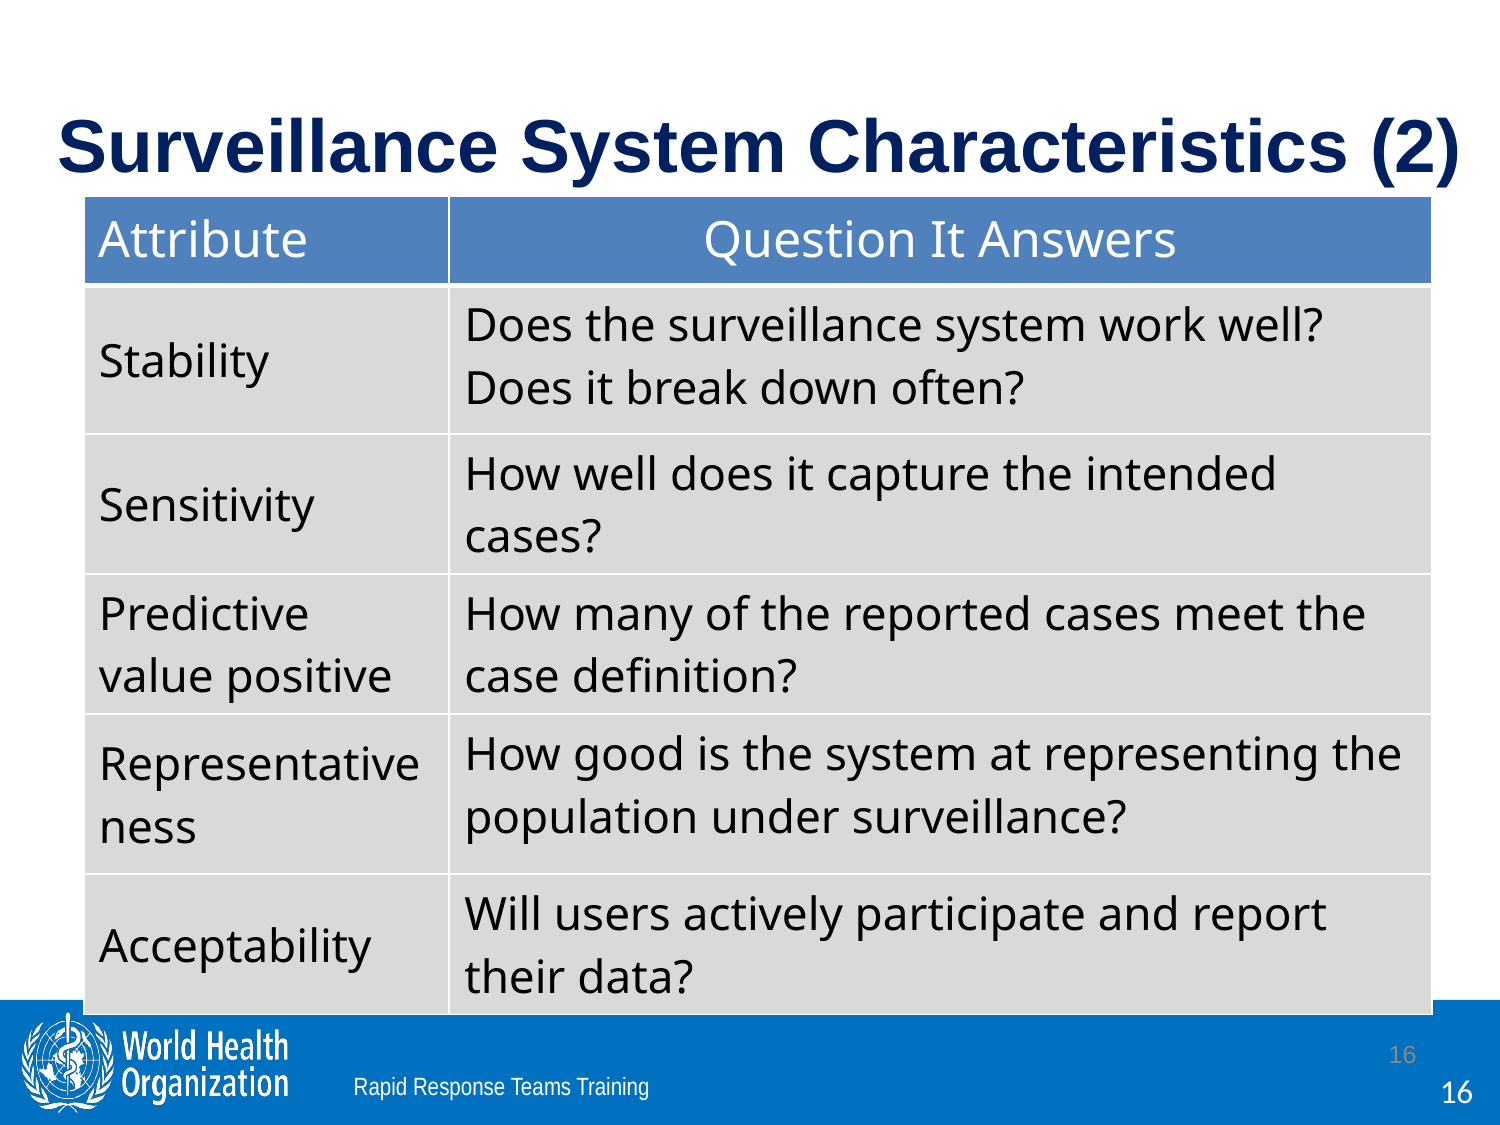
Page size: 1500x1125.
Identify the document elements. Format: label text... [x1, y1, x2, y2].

table_cell Will users actively participate and report their data? [450, 875, 1431, 1014]
table_cell Representativeness [85, 715, 448, 873]
text_box Surveillance System Characteristics (2) [17, 90, 1483, 195]
table_cell How good is the system at representing the population under surveillance? [450, 715, 1431, 873]
table_cell Stability [85, 288, 448, 433]
table_cell Does the surveillance system work well? Does it break down often? [450, 288, 1431, 433]
table_cell Acceptability [85, 875, 448, 1014]
table_cell Sensitivity [85, 435, 448, 573]
picture [21, 1012, 288, 1113]
slide_number 16 [1081, 1015, 1432, 1093]
table_header Attribute [85, 197, 448, 283]
table_cell How many of the reported cases meet the case definition? [450, 575, 1431, 713]
table_cell How well does it capture the intended cases? [450, 435, 1431, 573]
table_header Question It Answers [450, 197, 1431, 283]
table_cell Predictive value positive [85, 575, 448, 713]
